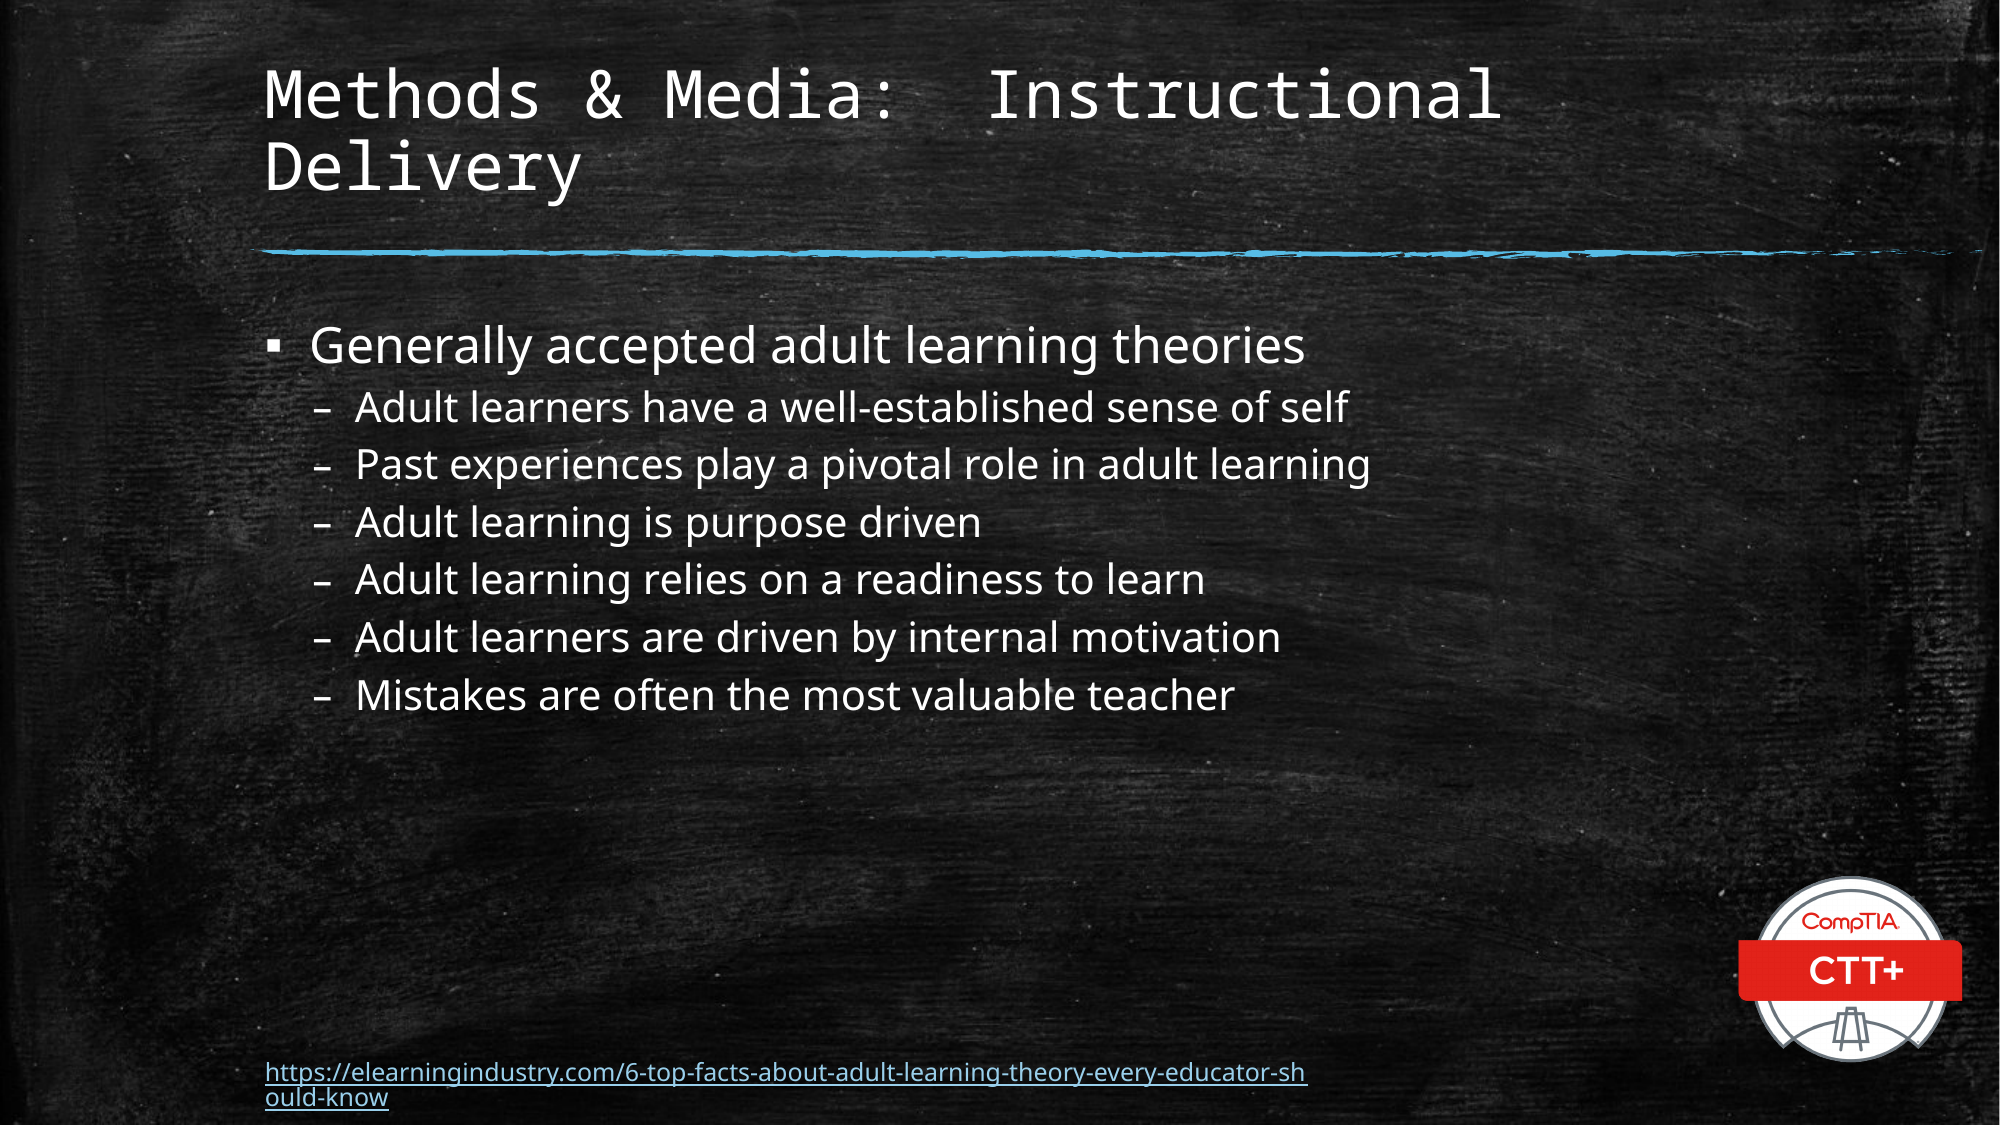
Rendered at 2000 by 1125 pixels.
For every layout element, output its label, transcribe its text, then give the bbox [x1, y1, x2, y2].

list Generally accepted adult learning theories Adult learners have a well-established sense of self Past experiences play a pivotal role in adult learning Adult learning is purpose driven Adult learning relies on a readiness to learn Adult learners are driven by internal motivation Mistakes are often the most valuable teacher [249, 312, 1750, 1013]
picture [1699, 824, 2000, 1125]
footer https://elearningindustry.com/6-top-facts-about-adult-learning-theory-every-educator-should-know [249, 1050, 1325, 1098]
title Methods & Media: Instructional Delivery [249, 45, 1750, 213]
